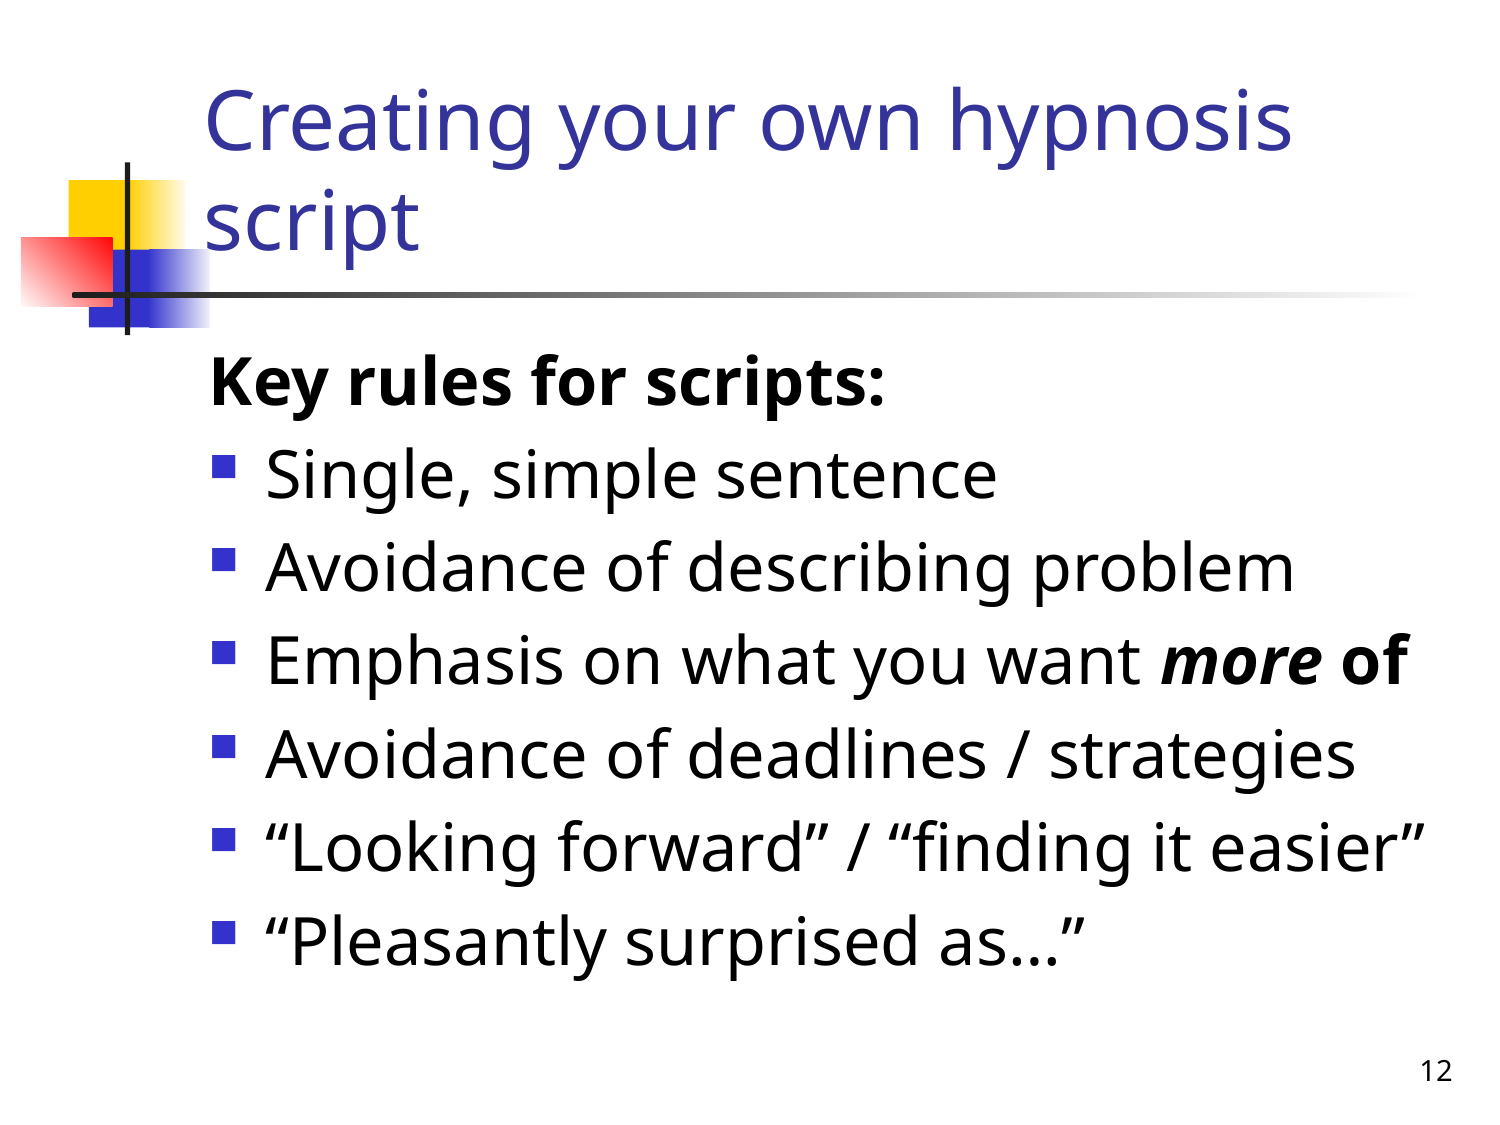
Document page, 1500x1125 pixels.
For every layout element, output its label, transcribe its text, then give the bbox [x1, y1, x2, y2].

list Key rules for scripts: Single, simple sentence Avoidance of describing problem Emphasis on what you want more of Avoidance of deadlines / strategies “Looking forward” / “finding it easier” “Pleasantly surprised as…” [193, 331, 1469, 1006]
slide_number 12 [1155, 1024, 1468, 1100]
title Creating your own hypnosis script [188, 35, 1468, 275]
